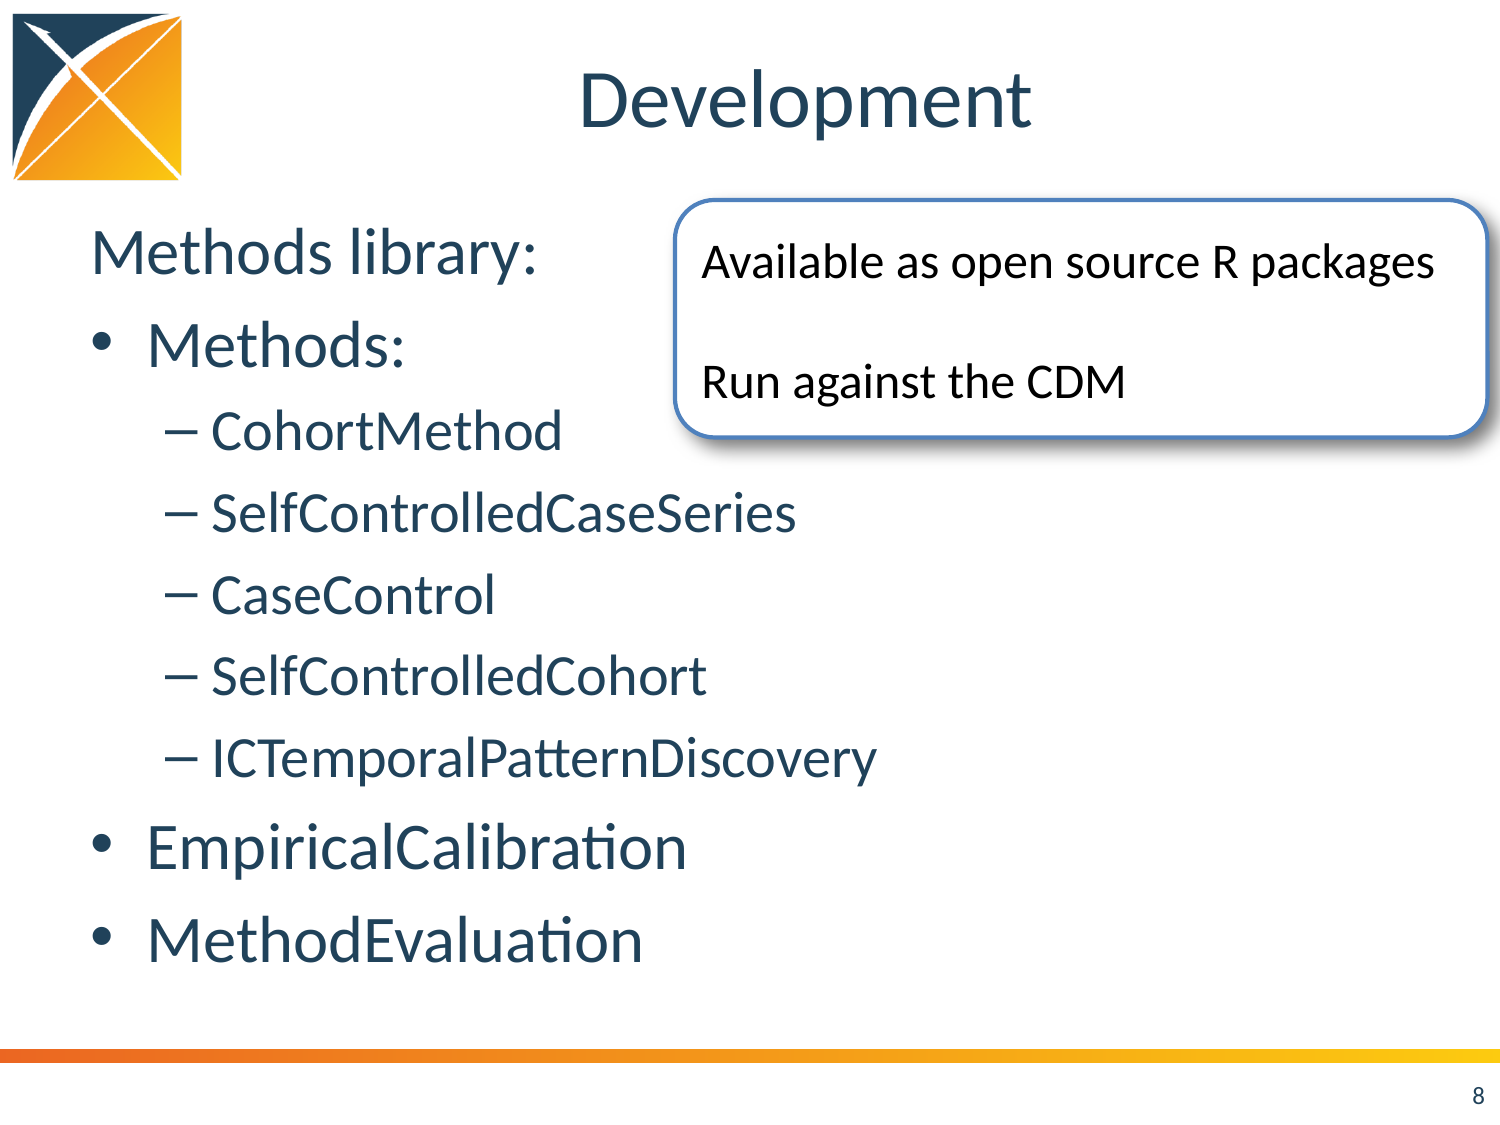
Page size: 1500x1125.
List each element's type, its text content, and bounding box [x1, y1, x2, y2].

picture [0, 0, 206, 200]
text_box Available as open source R packages Run against the CDM [672, 197, 1490, 440]
list Methods library: Methods: CohortMethod SelfControlledCaseSeries CaseControl SelfControlledCohort ICTemporalPatternDiscovery EmpiricalCalibration MethodEvaluation [75, 200, 1425, 1005]
title Development [187, 24, 1425, 163]
slide_number 8 [1149, 1065, 1500, 1125]
